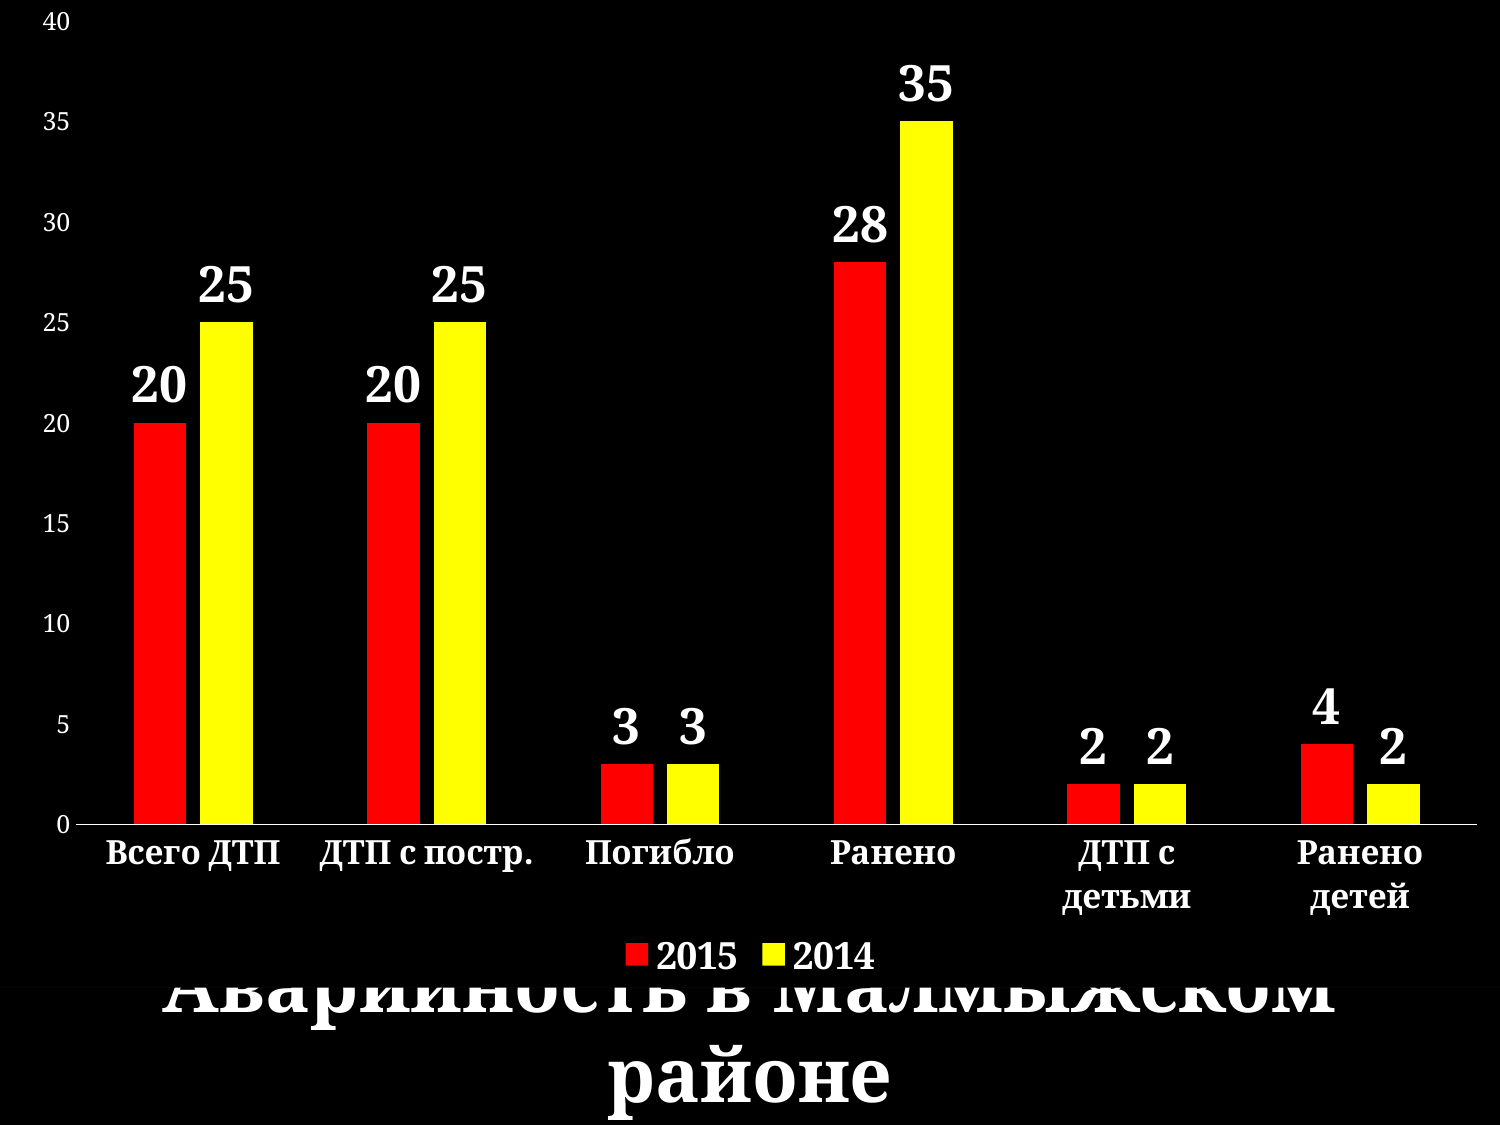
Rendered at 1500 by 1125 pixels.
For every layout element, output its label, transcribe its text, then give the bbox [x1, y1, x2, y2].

title Аварийность в Малмыжском районе [0, 1001, 1500, 1125]
chart [0, 0, 1500, 989]
